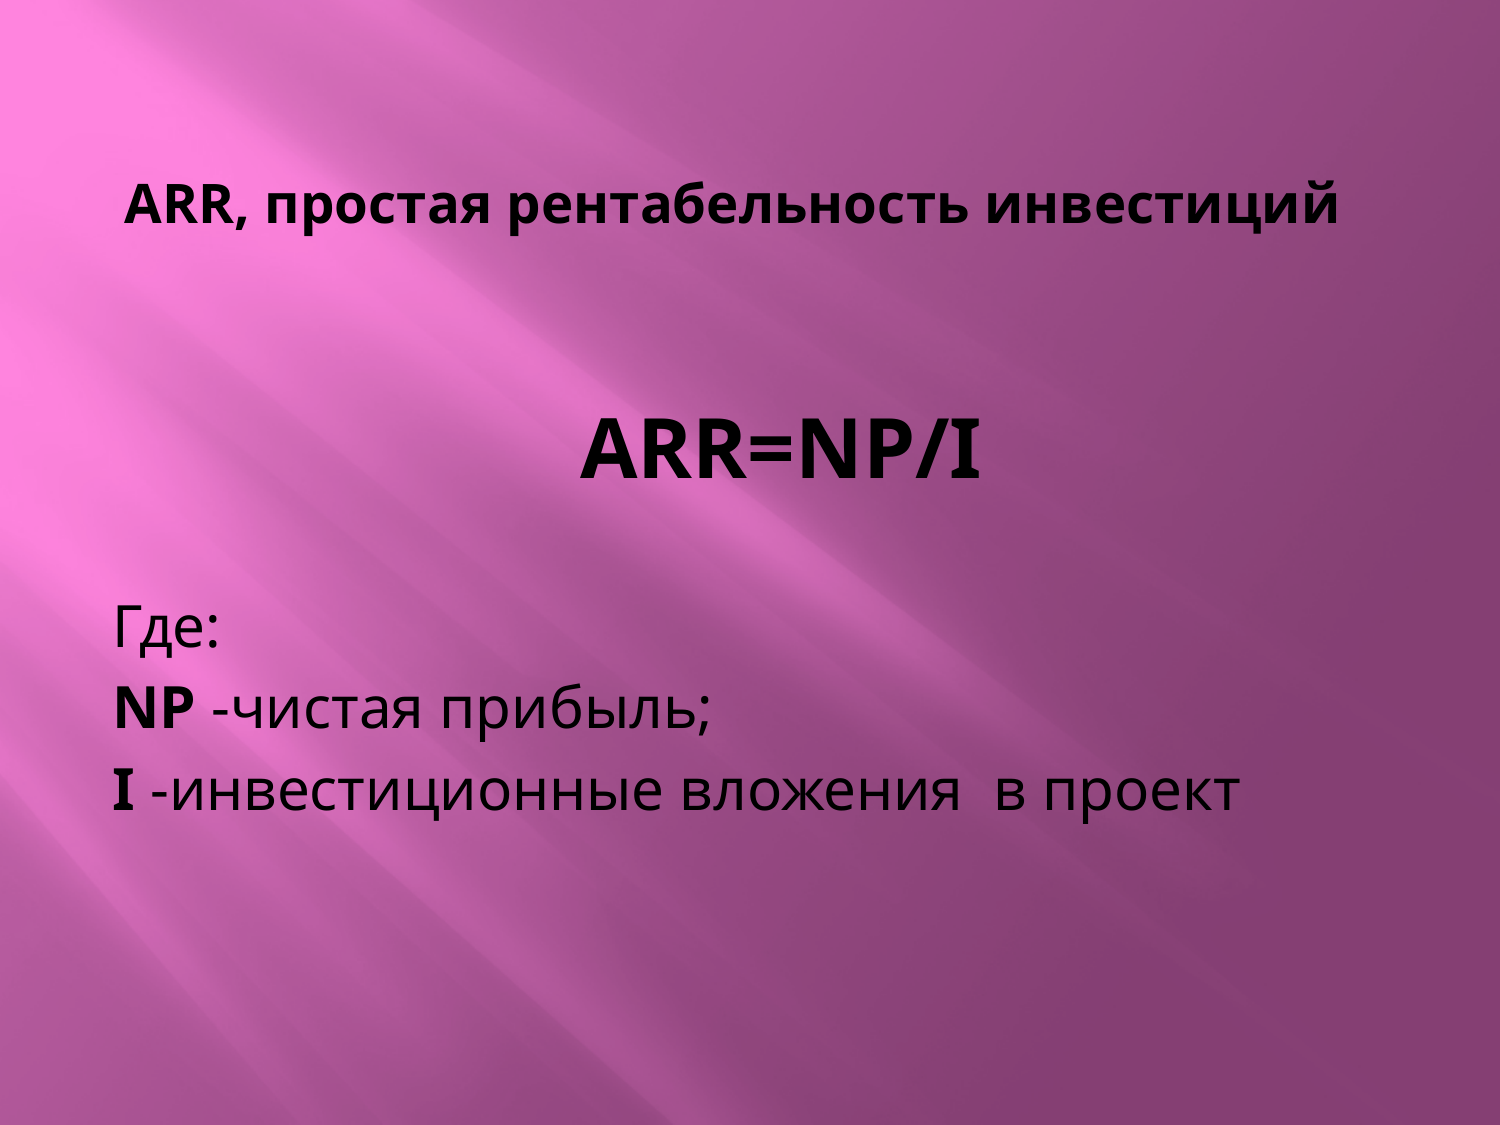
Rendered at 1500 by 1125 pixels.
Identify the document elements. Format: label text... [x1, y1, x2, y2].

list ARR=NP/I Где: NP -чистая прибыль; I -инвестиционные вложения в проект [74, 281, 1426, 973]
title ARR, простая рентабельность инвестиций [58, 140, 1409, 329]
